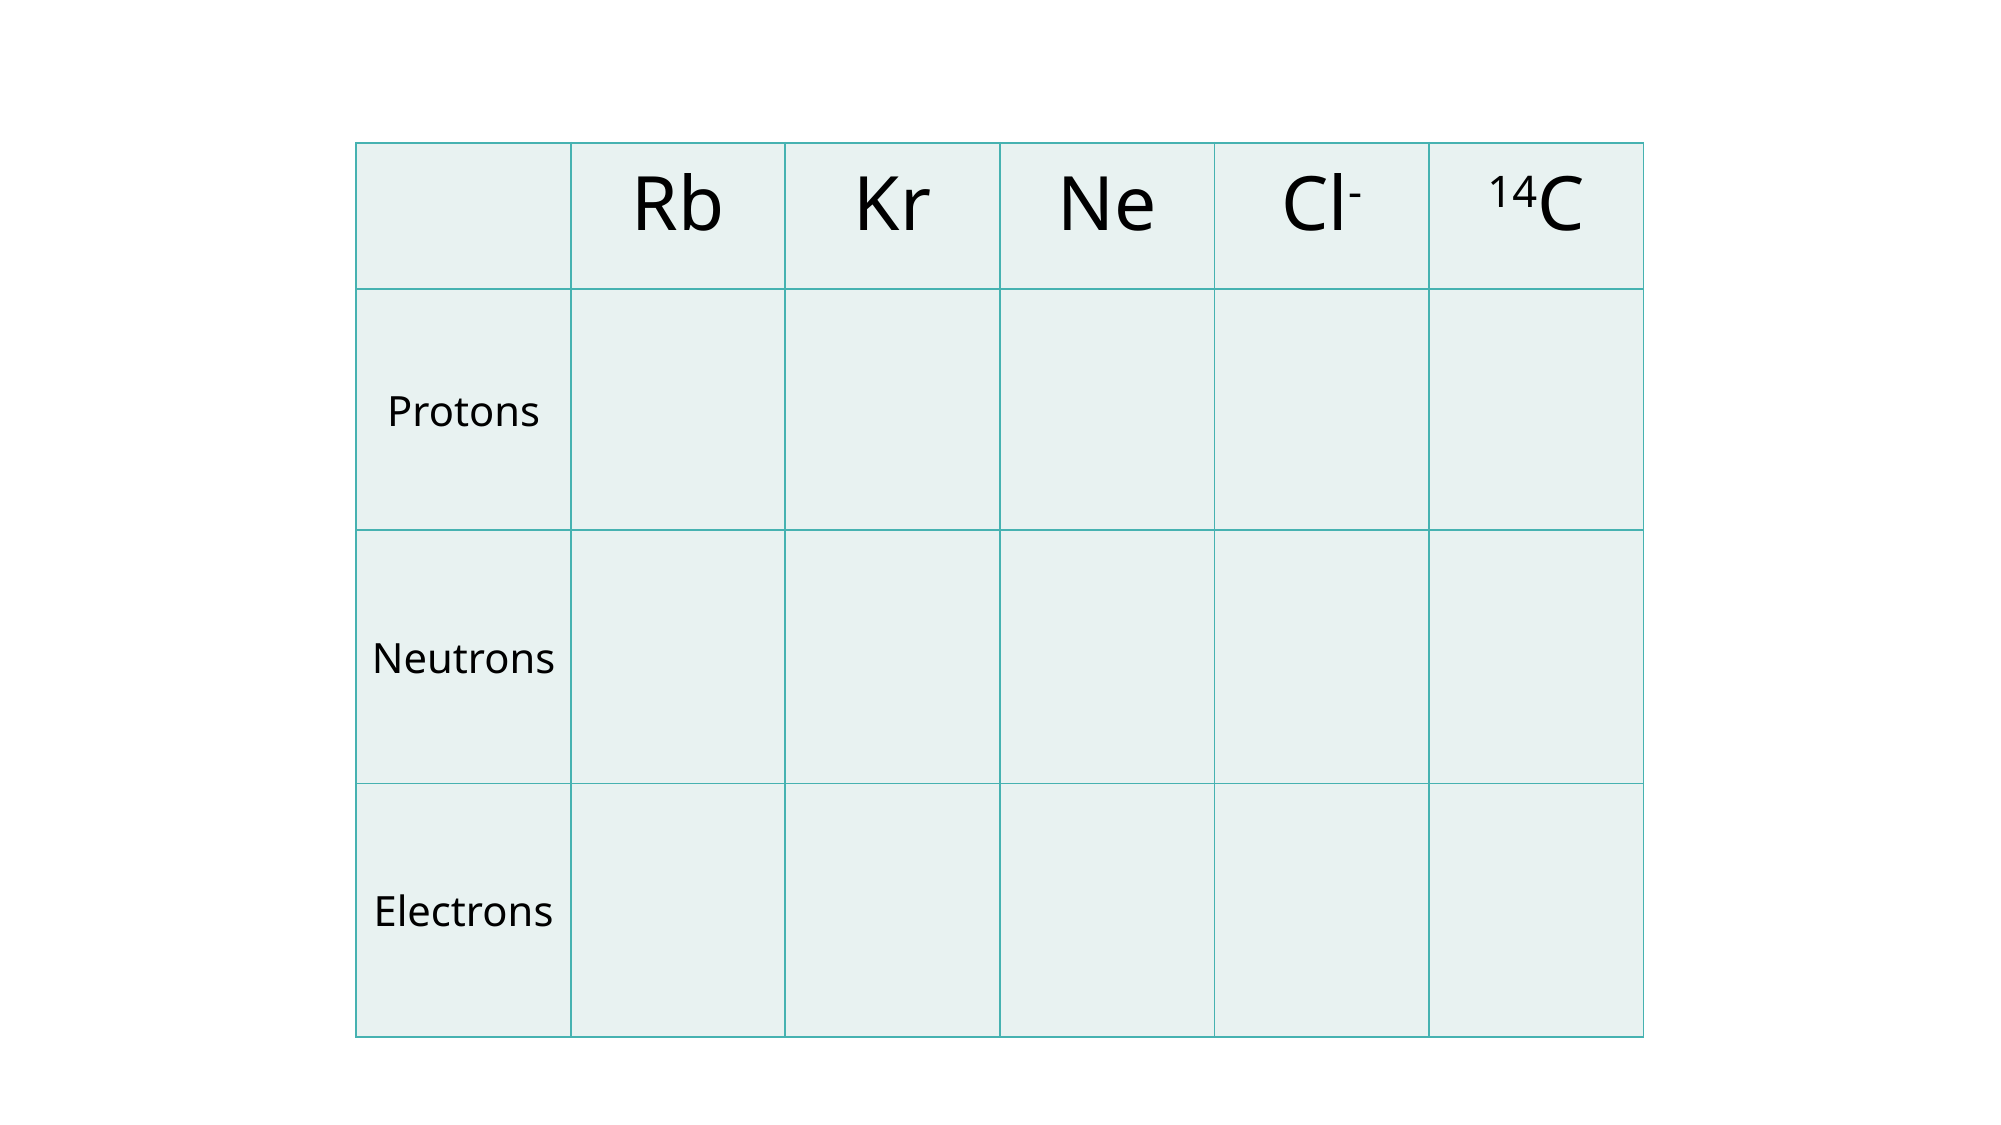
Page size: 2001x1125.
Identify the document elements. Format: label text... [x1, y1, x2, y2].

table_cell [1215, 531, 1428, 783]
table_cell [1430, 531, 1643, 783]
table_cell [572, 531, 784, 783]
table_cell [1001, 531, 1214, 783]
table_header Kr [786, 144, 999, 288]
table_cell [786, 290, 999, 529]
table_cell [572, 784, 784, 1036]
table_header [357, 144, 570, 288]
table_cell Protons [357, 290, 570, 529]
table_cell Neutrons [357, 531, 570, 783]
table_header 14C [1430, 144, 1643, 288]
table_header Cl- [1215, 144, 1428, 288]
table_cell [1430, 290, 1643, 529]
table_cell [786, 531, 999, 783]
table_cell [572, 290, 784, 529]
table_cell [1215, 784, 1428, 1036]
table_cell [1001, 290, 1214, 529]
table_cell [1430, 784, 1643, 1036]
table_cell [1001, 784, 1214, 1036]
table_cell [1215, 290, 1428, 529]
table_header Rb [572, 144, 784, 288]
table_cell [786, 784, 999, 1036]
table_cell Electrons [357, 784, 570, 1036]
table_header Ne [1001, 144, 1214, 288]
